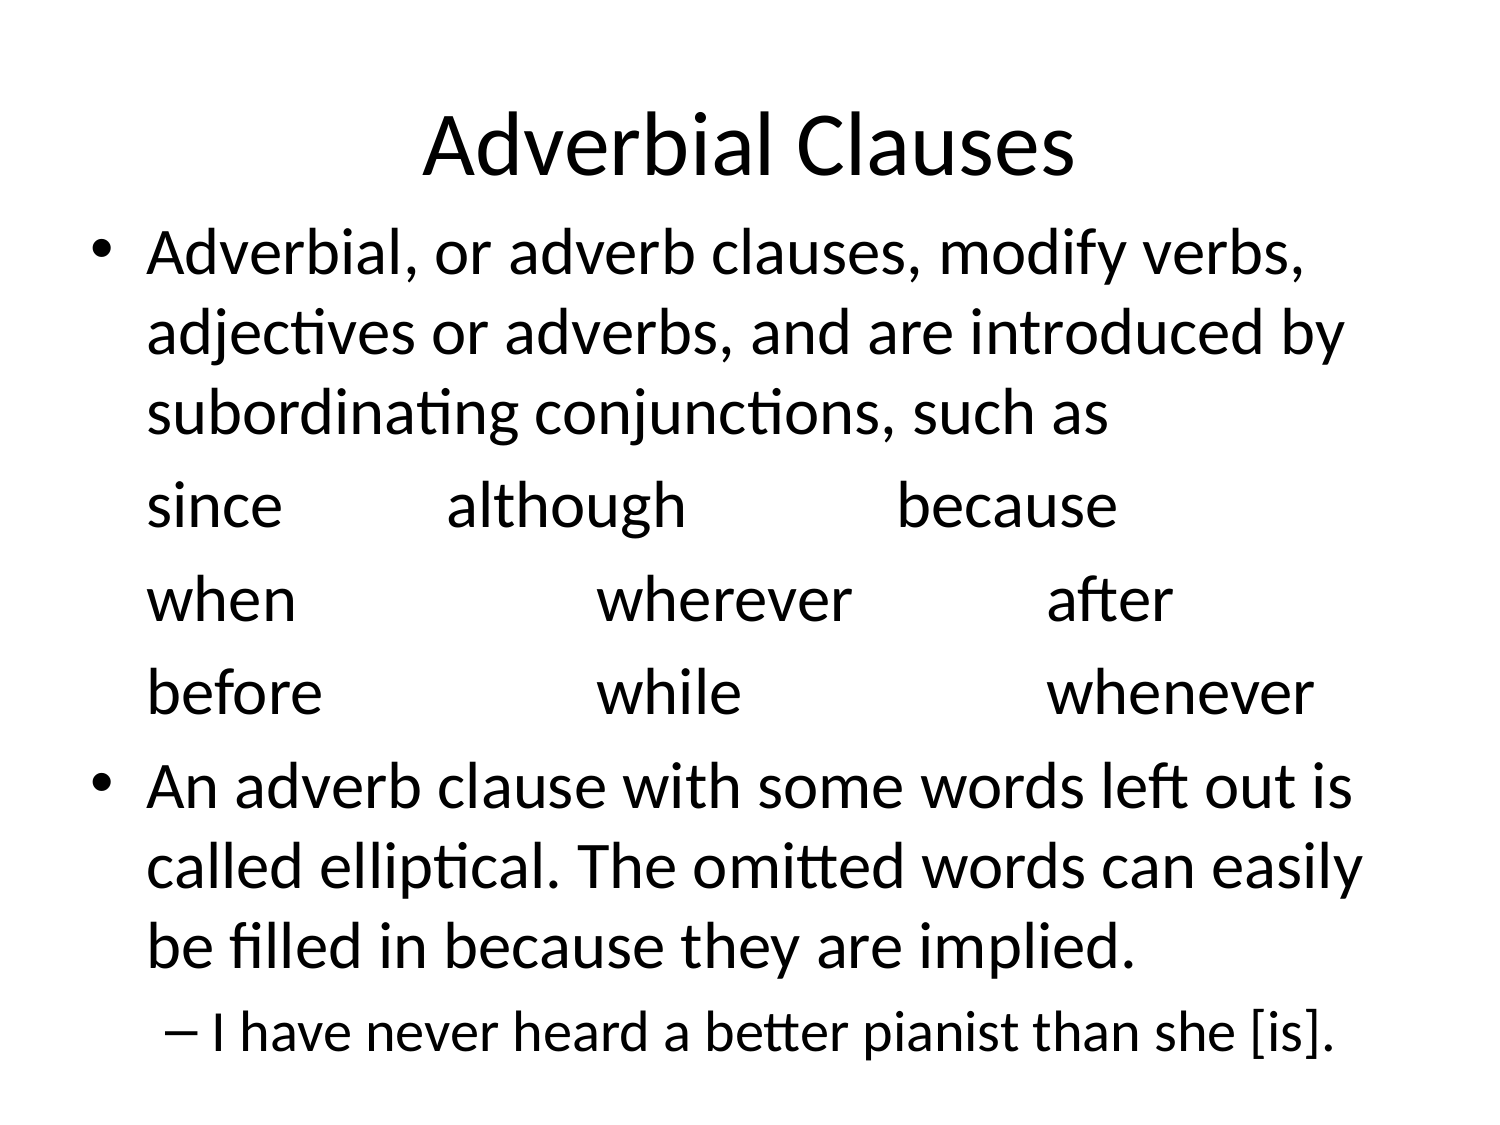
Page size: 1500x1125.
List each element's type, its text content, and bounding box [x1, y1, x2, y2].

list Adverbial, or adverb clauses, modify verbs, adjectives or adverbs, and are introduced by subordinating conjunctions, such as since although because when wherever after before while whenever An adverb clause with some words left out is called elliptical. The omitted words can easily be filled in because they are implied. I have never heard a better pianist than she [is]. [75, 200, 1425, 1088]
title Adverbial Clauses [75, 45, 1425, 200]
